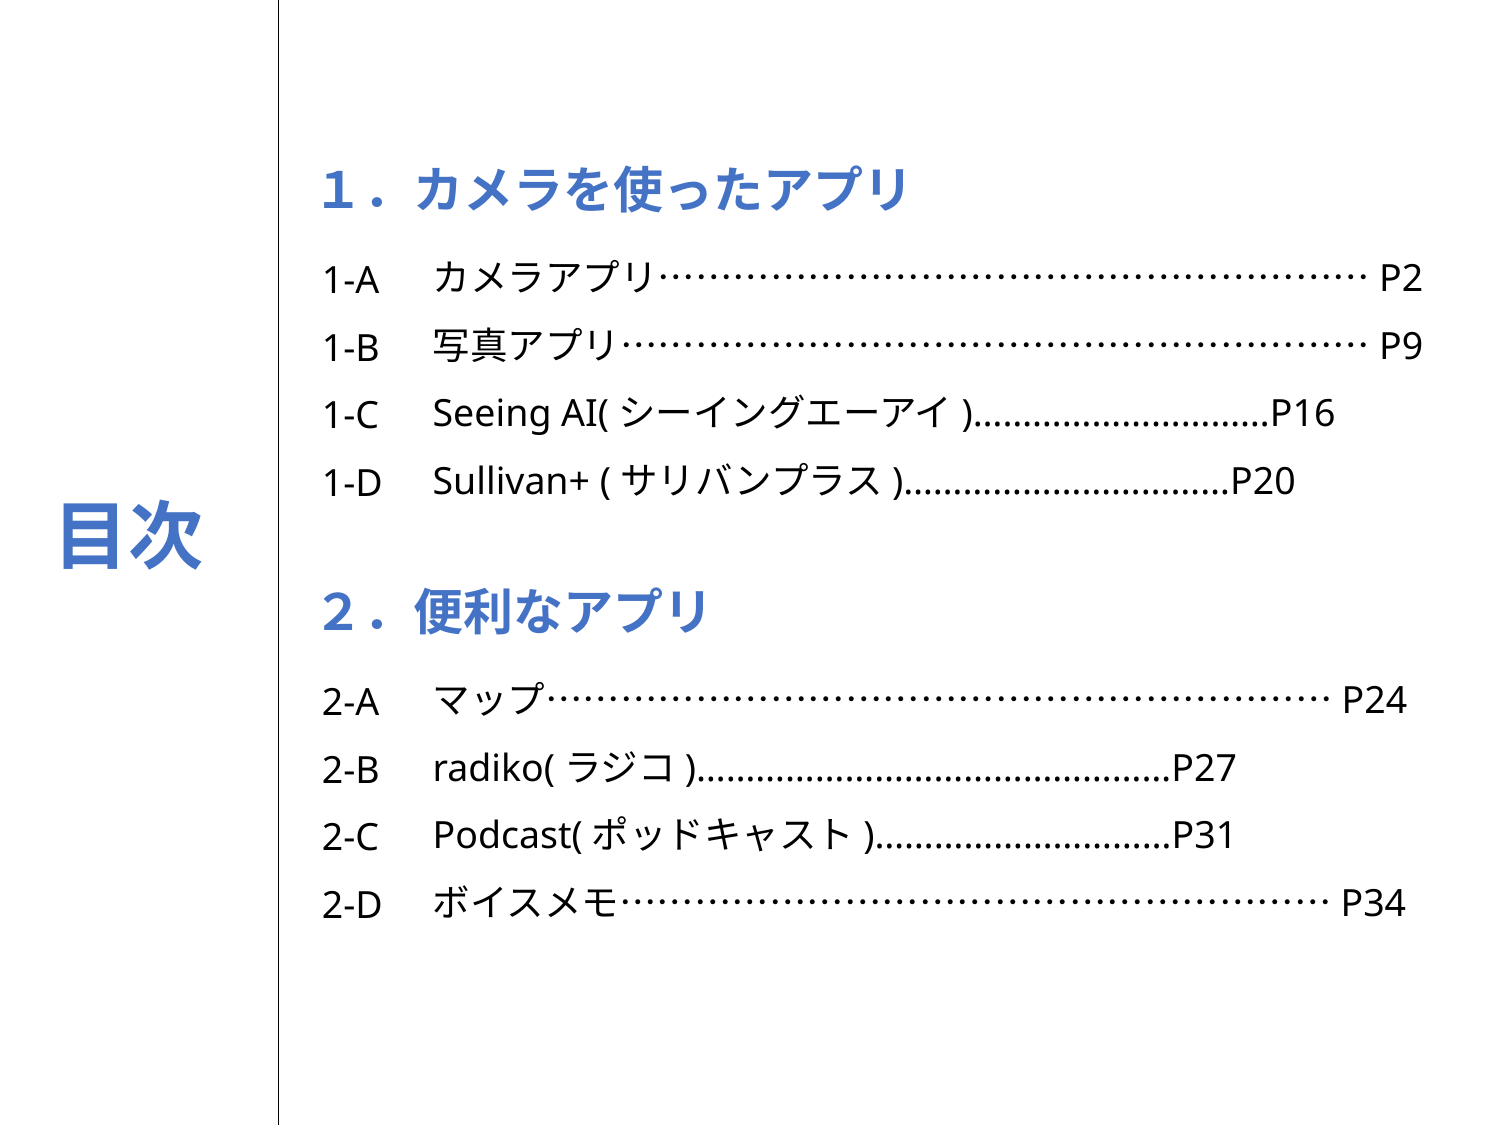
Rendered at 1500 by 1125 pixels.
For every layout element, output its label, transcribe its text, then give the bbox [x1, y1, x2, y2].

text_box １．カメラを使ったアプリ [298, 150, 1421, 226]
text_box ２．便利なアプリ [298, 572, 1421, 648]
text_box 2-A 2-B 2-C 2-D [306, 648, 419, 931]
text_box マップ………………………………………………………P24 radiko(ラジコ)…………………………………………P27 Podcast(ポッドキャスト)…………………………P31 ボイスメモ…………………………………………………P34 [419, 647, 1441, 931]
text_box カメラアプリ…………………………………………………P2 写真アプリ……………………………………………………P9 Seeing AI(シーイングエーアイ)…………………………P16 Sullivan+ (サリバンプラス)……………………………P20 [419, 225, 1441, 509]
text_box 1-A 1-B 1-C 1-D [306, 226, 419, 509]
text_box 目次 [10, 491, 248, 634]
